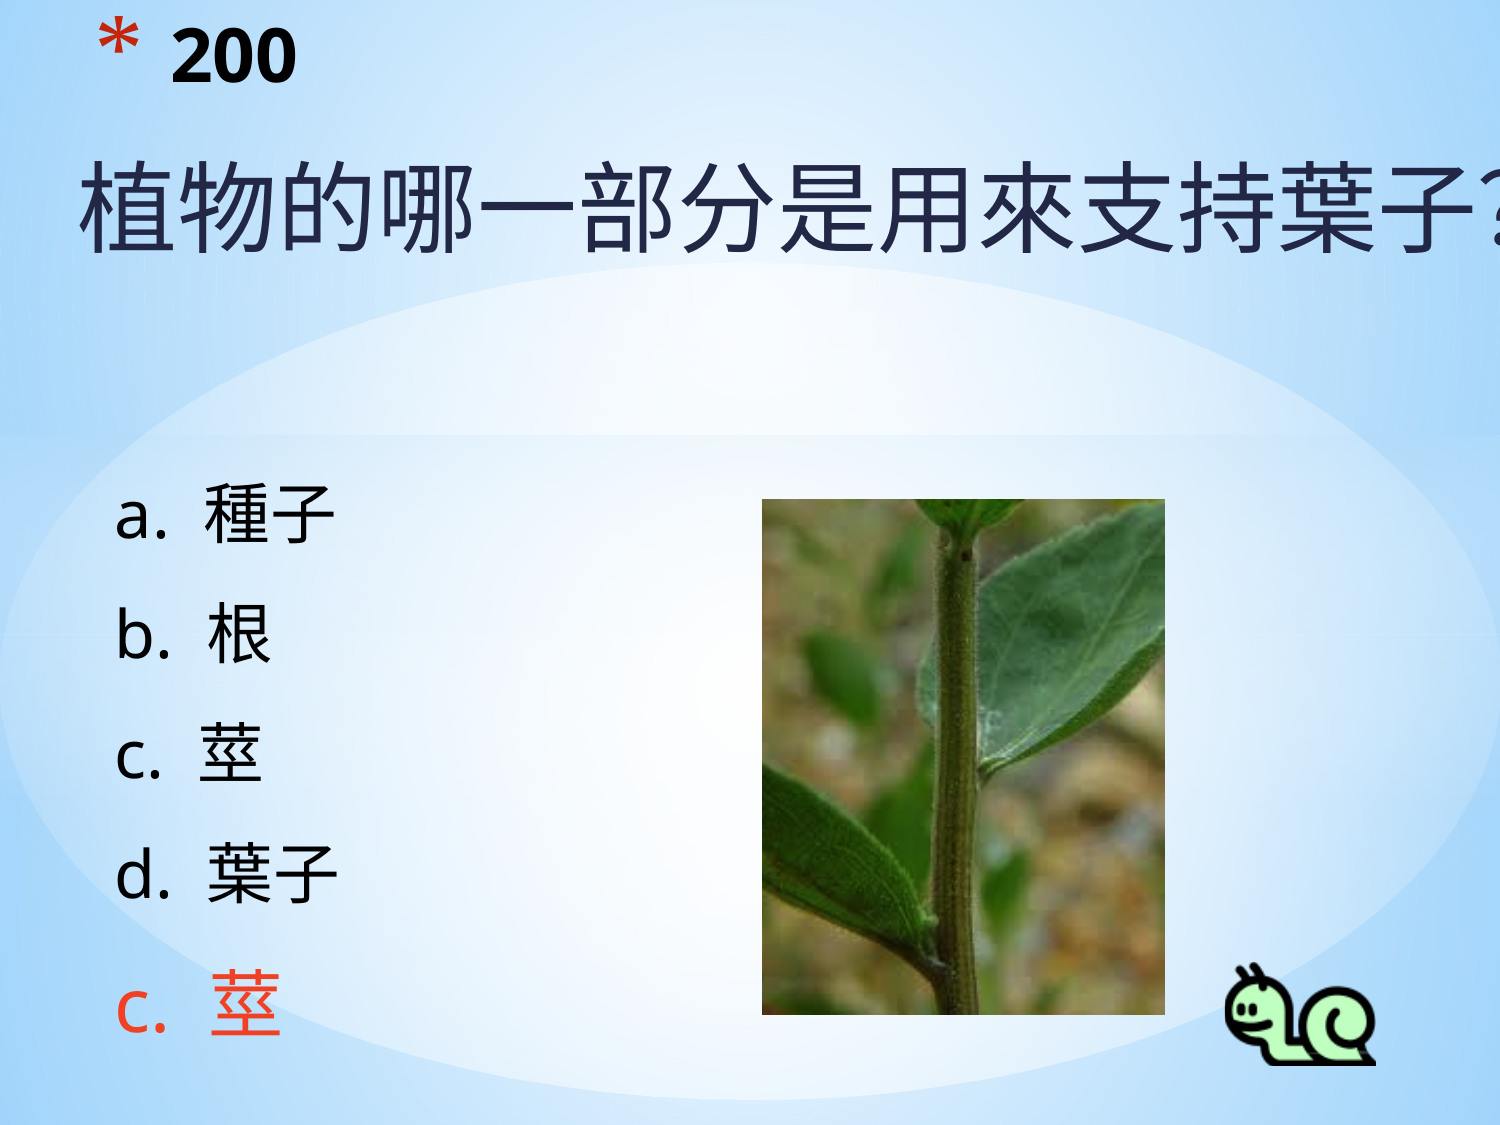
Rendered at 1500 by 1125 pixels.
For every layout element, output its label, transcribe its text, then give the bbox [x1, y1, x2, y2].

text_box c. 莖 [99, 949, 500, 1125]
text_box a. 種子 b. 根 c. 莖 d. 葉子 [99, 424, 850, 920]
picture [762, 499, 1165, 1015]
picture [1224, 962, 1377, 1067]
title 200 [50, 0, 450, 188]
subtitle 植物的哪一部分是用來支持葉子？ [62, 137, 1500, 463]
